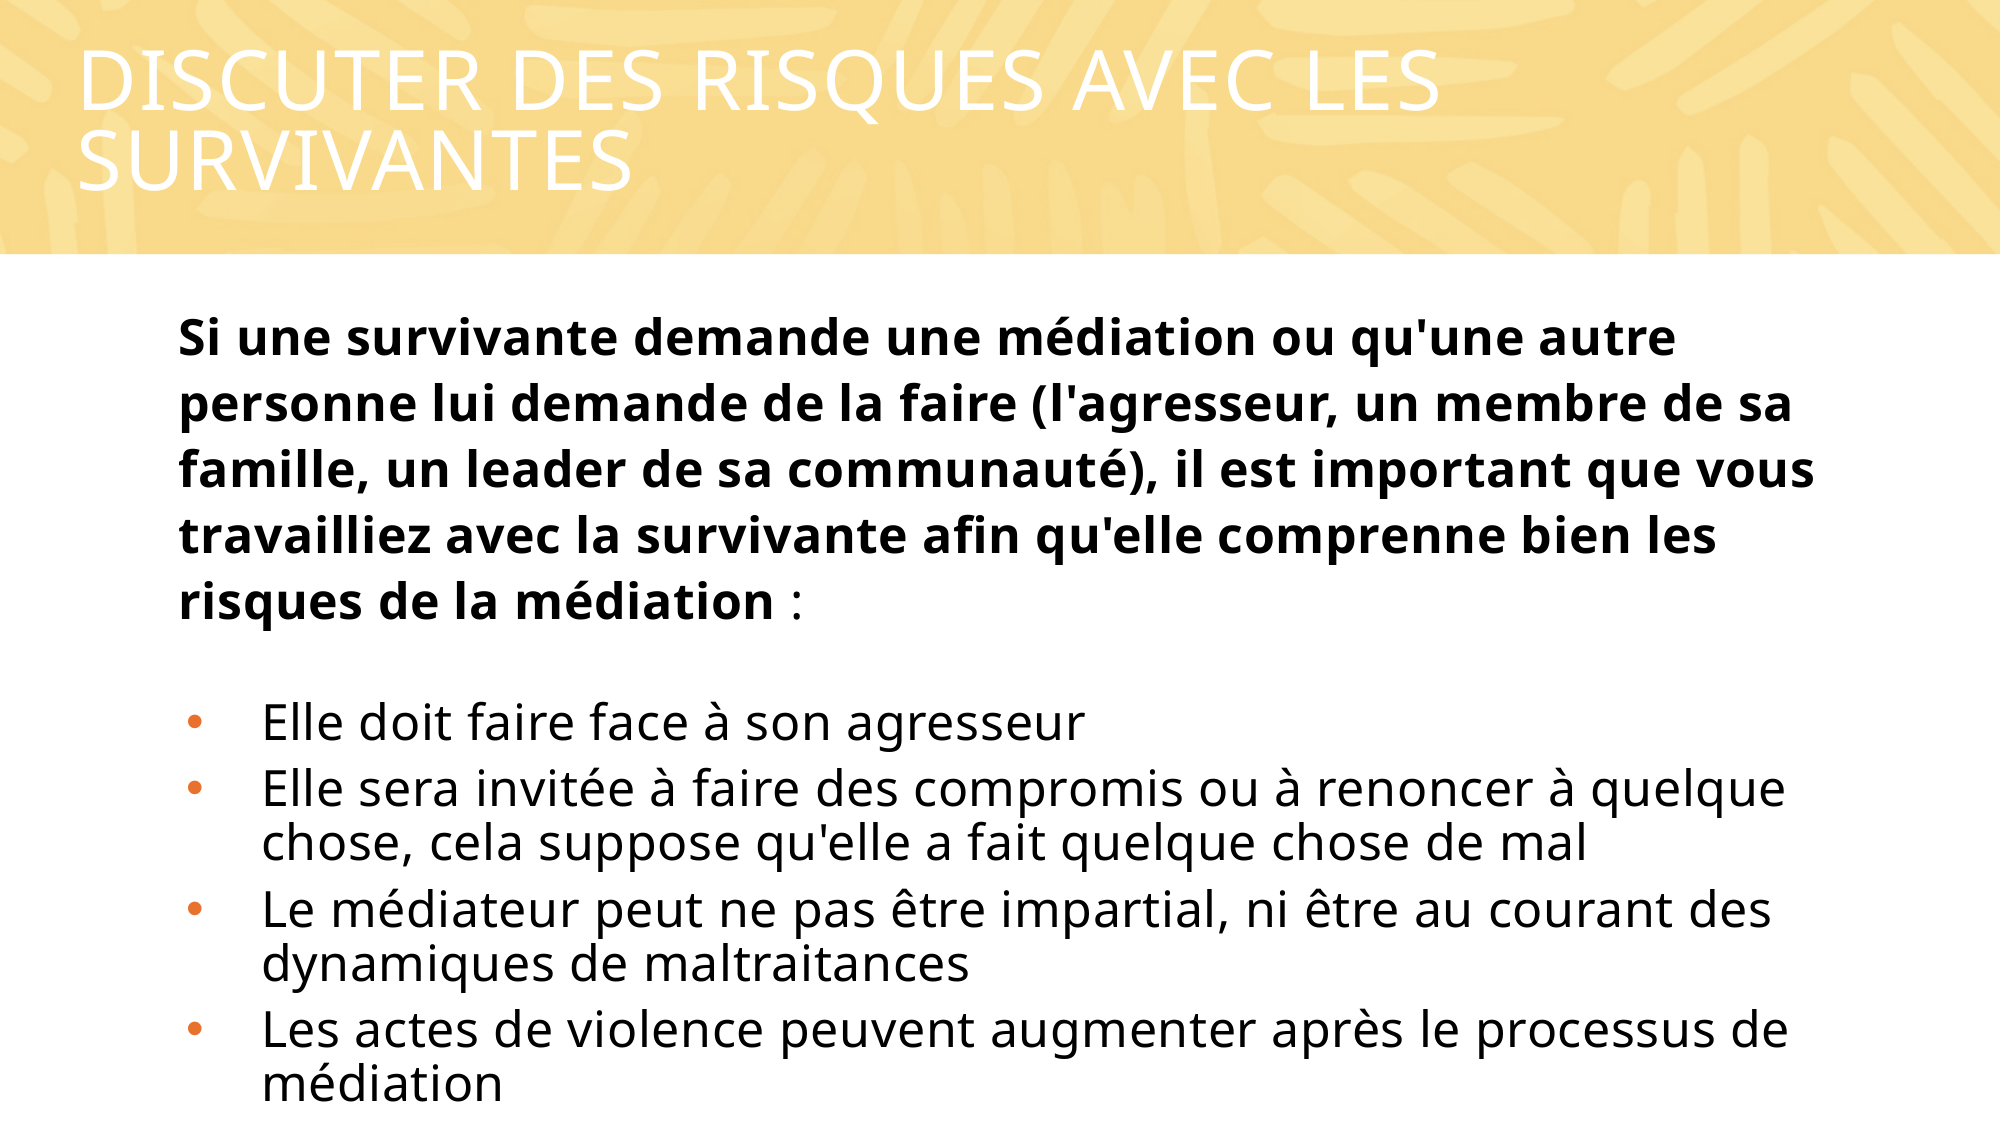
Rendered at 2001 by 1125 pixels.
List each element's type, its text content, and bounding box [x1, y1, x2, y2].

list Si une survivante demande une médiation ou qu'une autre personne lui demande de la faire (l'agresseur, un membre de sa famille, un leader de sa communauté), il est important que vous travailliez avec la survivante afin qu'elle comprenne bien les risques de la médiation : Elle doit faire face à son agresseur Elle sera invitée à faire des compromis ou à renoncer à quelque chose, cela suppose qu'elle a fait quelque chose de mal Le médiateur peut ne pas être impartial, ni être au courant des dynamiques de maltraitances Les actes de violence peuvent augmenter après le processus de médiation [155, 291, 1885, 1063]
picture [0, 0, 2000, 1125]
title Discuter des risques avec les survivantes [61, 33, 1938, 220]
